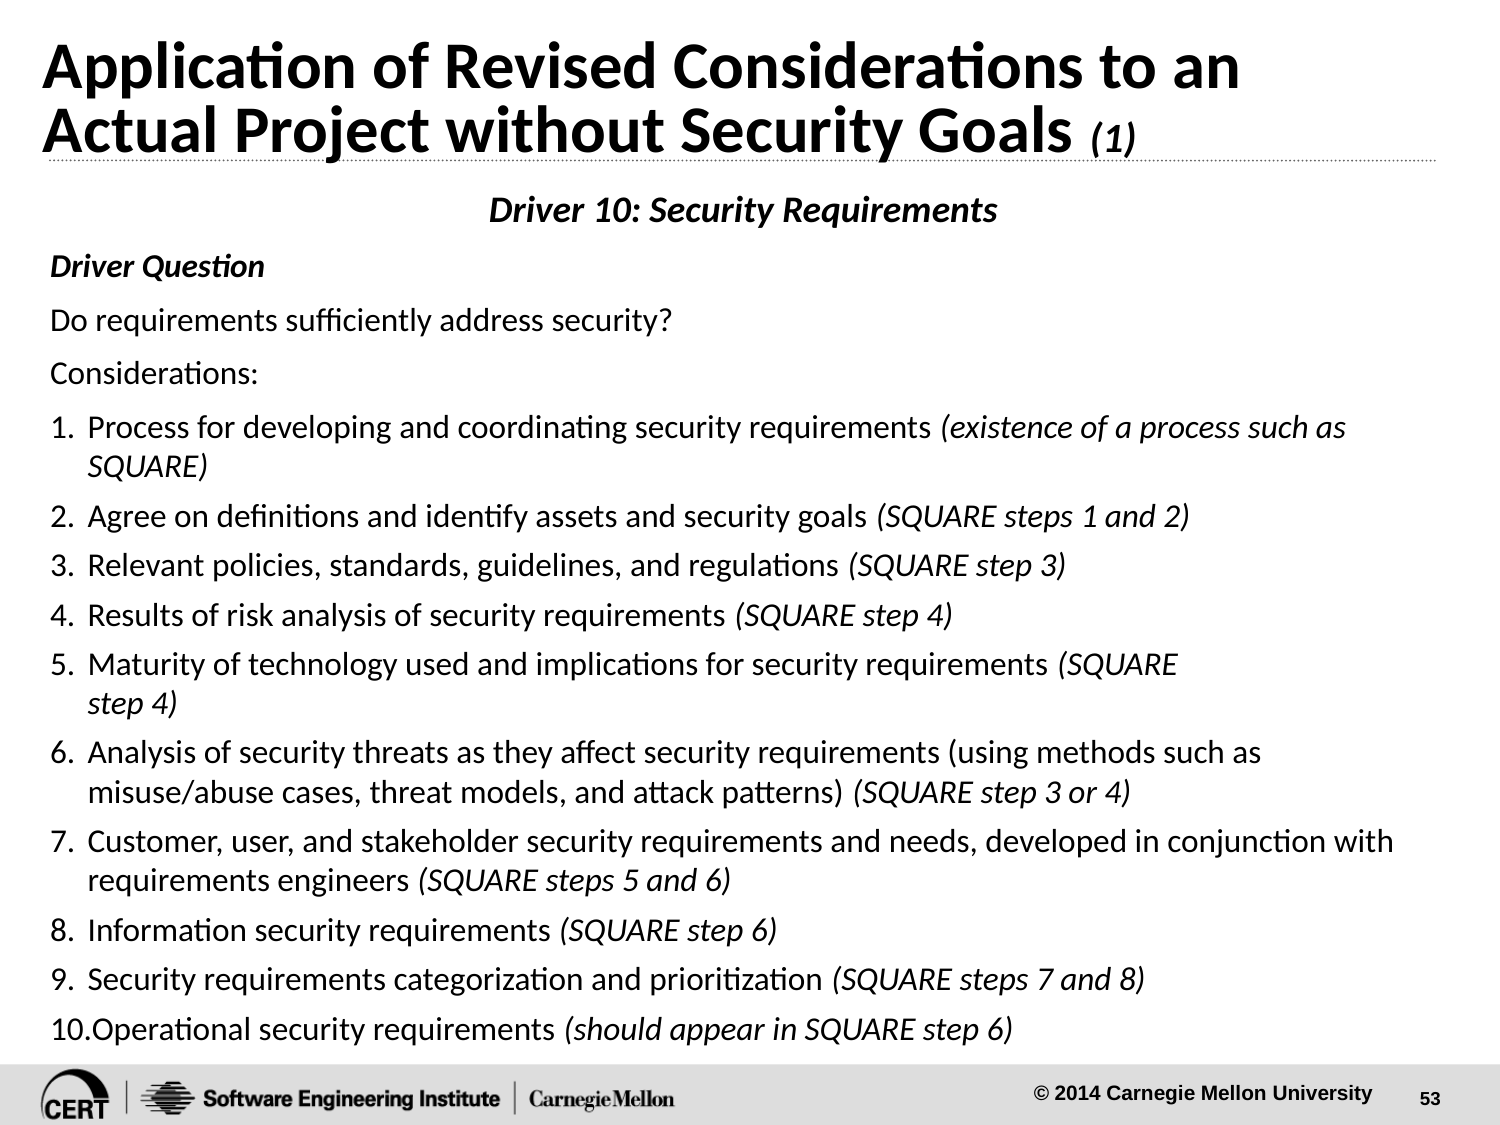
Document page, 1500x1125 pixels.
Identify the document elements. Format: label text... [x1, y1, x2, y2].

picture [24, 1065, 688, 1125]
list Driver 10: Security Requirements Driver Question Do requirements sufficiently address security? Considerations: Process for developing and coordinating security requirements (existence of a process such as SQUARE) Agree on definitions and identify assets and security goals (SQUARE steps 1 and 2) Relevant policies, standards, guidelines, and regulations (SQUARE step 3) Results of risk analysis of security requirements (SQUARE step 4) Maturity of technology used and implications for security requirements (SQUARE step 4) Analysis of security threats as they affect security requirements (using methods such as misuse/abuse cases, threat models, and attack patterns) (SQUARE step 3 or 4) Customer, user, and stakeholder security requirements and needs, developed in conjunction with requirements engineers (SQUARE steps 5 and 6) Information security requirements (SQUARE step 6) Security requirements categorization and prioritization (SQUARE steps 7 and 8) Operational security requirements (should appear in SQUARE step 6) [49, 187, 1438, 1001]
title Application of Revised Considerations to an Actual Project without Security Goals (1) [42, 37, 1434, 155]
